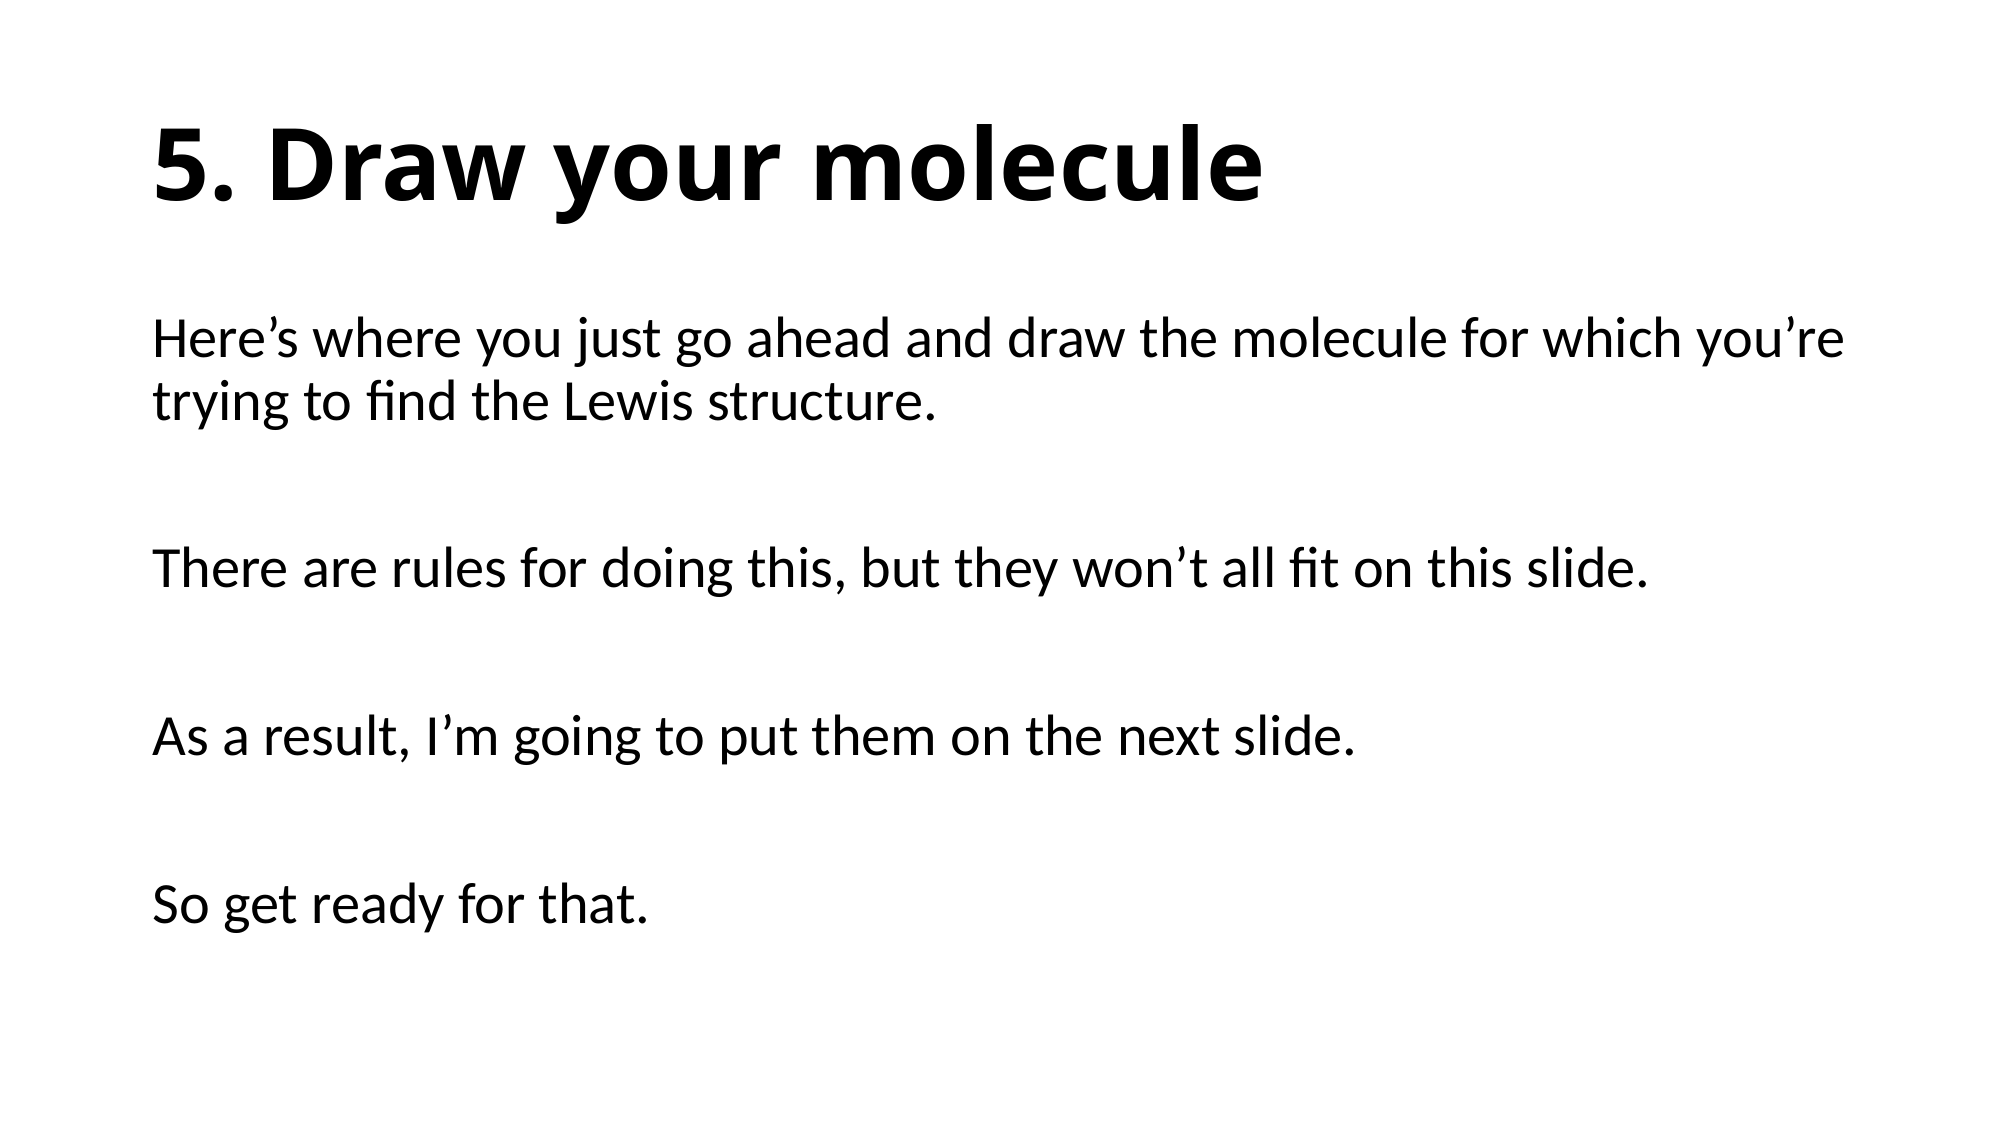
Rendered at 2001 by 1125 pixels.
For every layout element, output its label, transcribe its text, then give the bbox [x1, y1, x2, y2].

title 5. Draw your molecule [137, 59, 1863, 278]
list Here’s where you just go ahead and draw the molecule for which you’re trying to find the Lewis structure. There are rules for doing this, but they won’t all fit on this slide. As a result, I’m going to put them on the next slide. So get ready for that. [137, 299, 1863, 1014]
